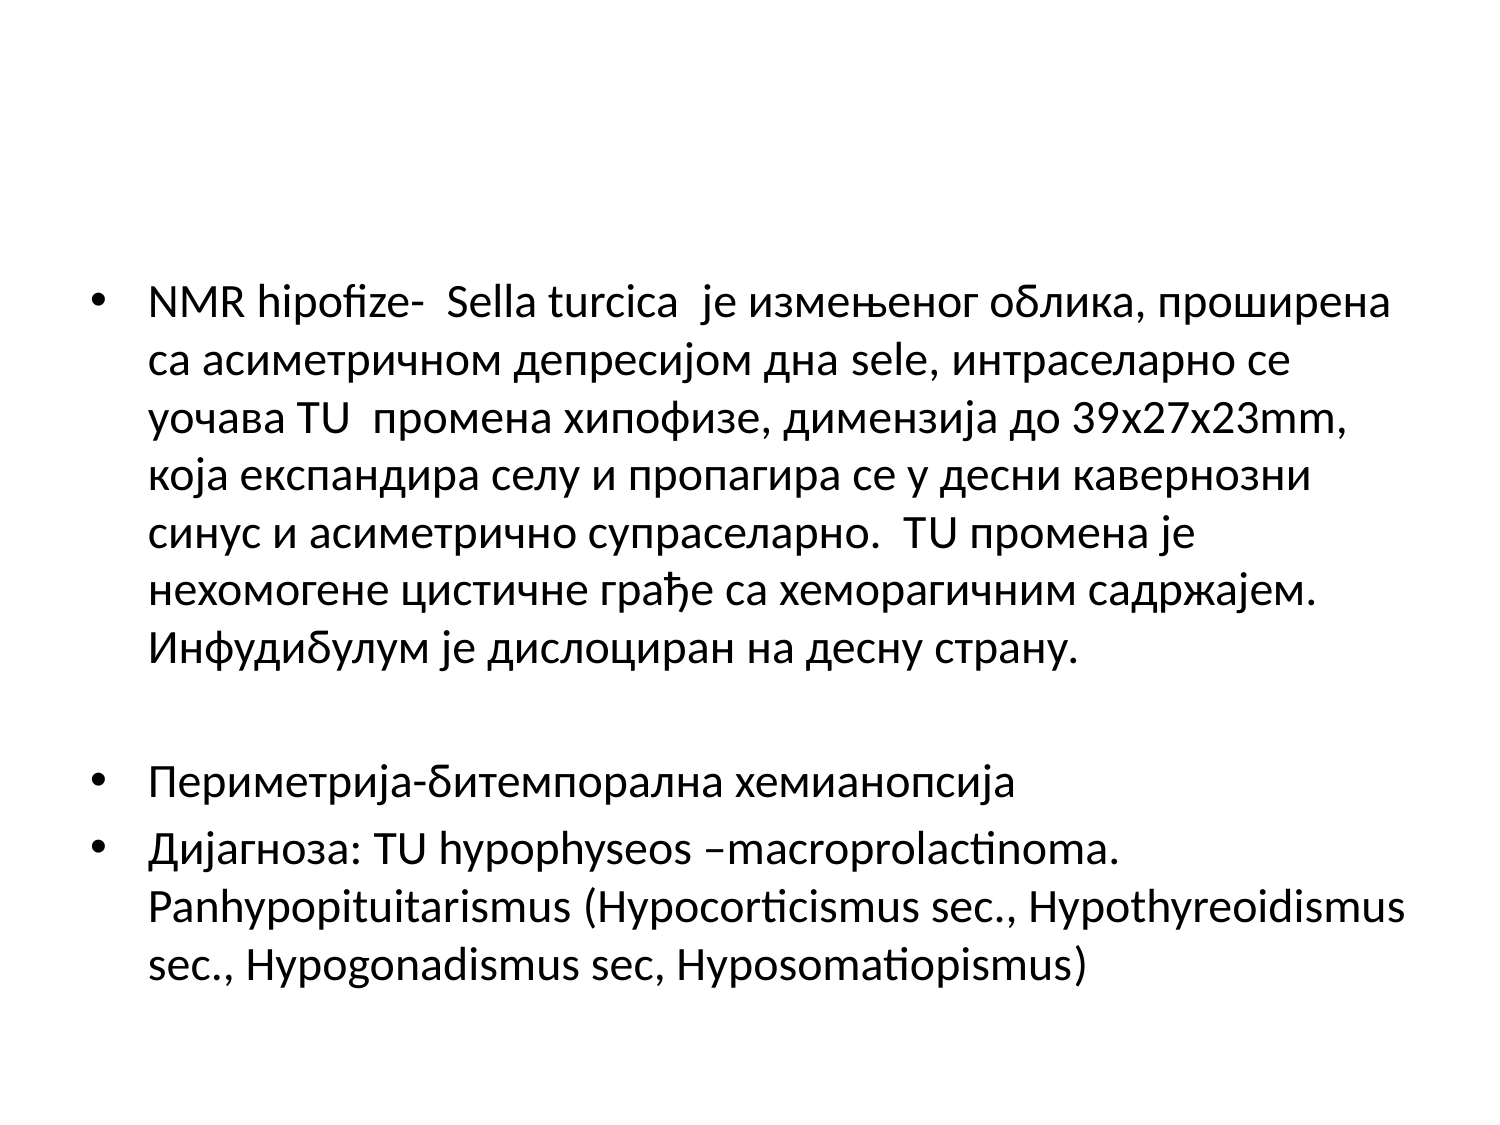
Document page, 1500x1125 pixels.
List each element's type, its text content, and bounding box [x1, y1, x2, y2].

list NMR hipofize- Sella turcica је измењеног облика, проширена са асиметричном депресијом дна sele, интраселарно се уочава ТU промена хипофизе, димензија до 39x27x23mm, која експандира селу и пропагира се у десни кавернозни синус и асиметрично супраселарно. ТU промена је нехомогене цистичне грађе са хеморагичним садржајем. Инфудибулум је дислоциран на десну страну. Периметрија-битемпорална хемианопсија Дијагноза: TU hypophyseos –macroprolactinoma. Panhypopituitarismus (Hypocorticismus sec., Hypothyreoidismus sec., Hypogonadismus sec, Hyposomatiopismus) [75, 262, 1425, 1005]
